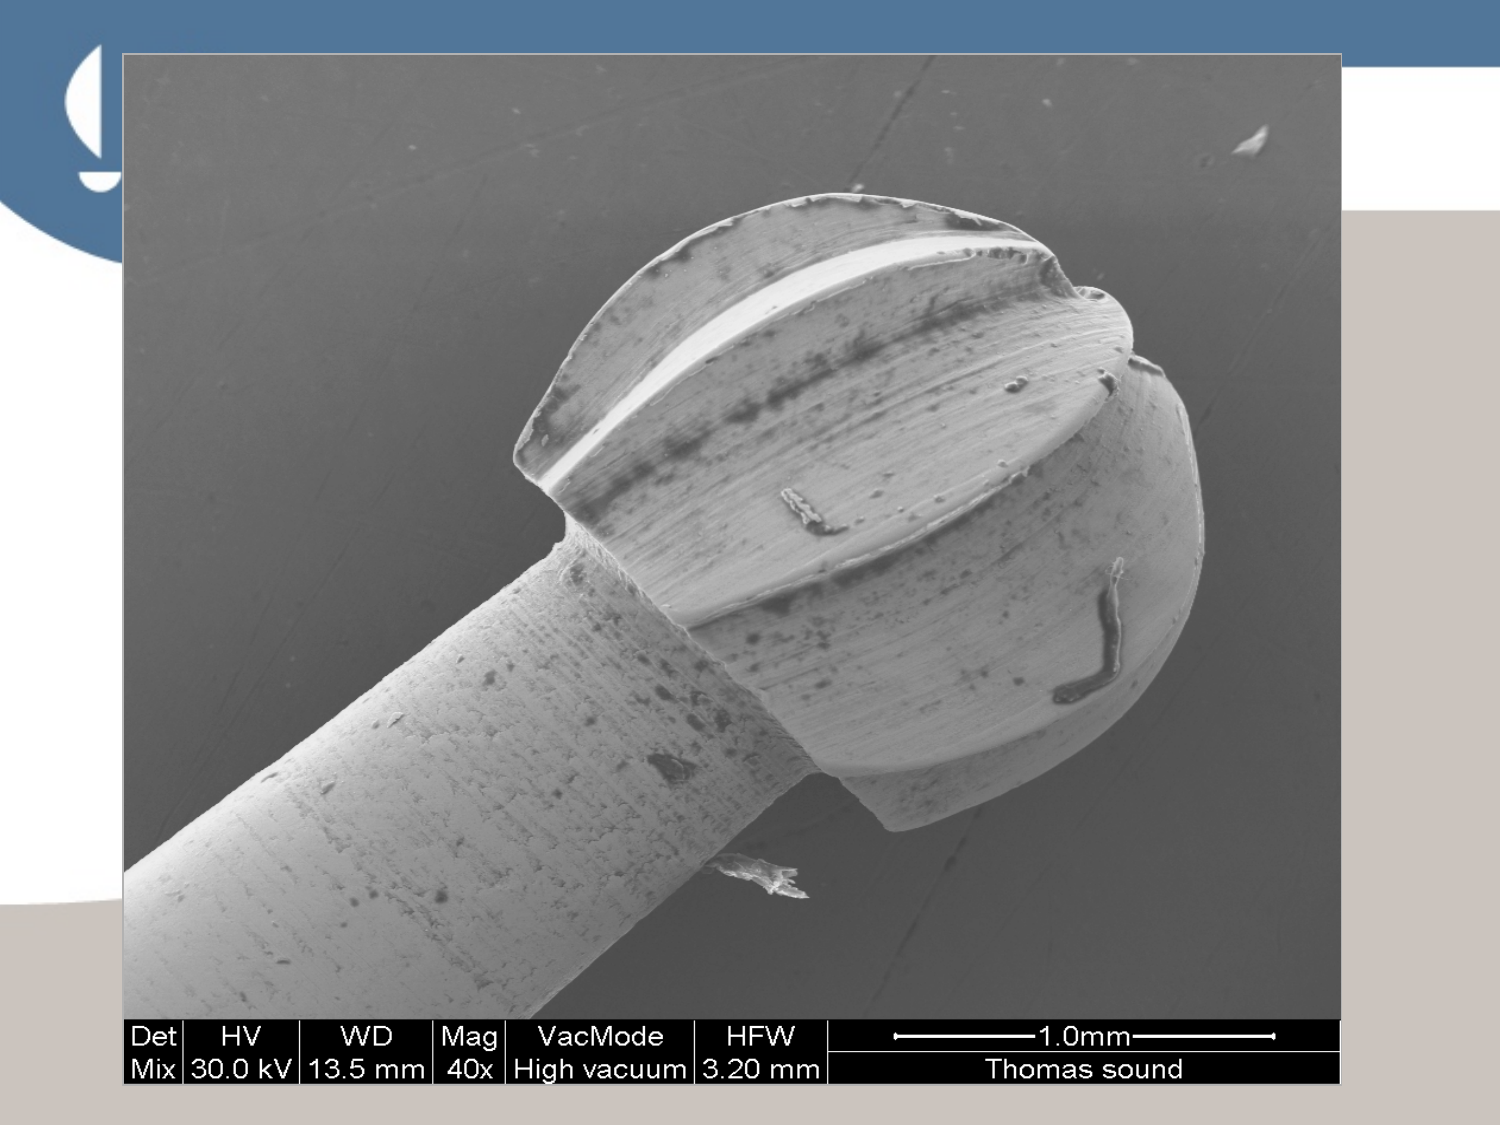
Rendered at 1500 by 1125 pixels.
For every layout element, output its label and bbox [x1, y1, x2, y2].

picture [123, 54, 1341, 1085]
